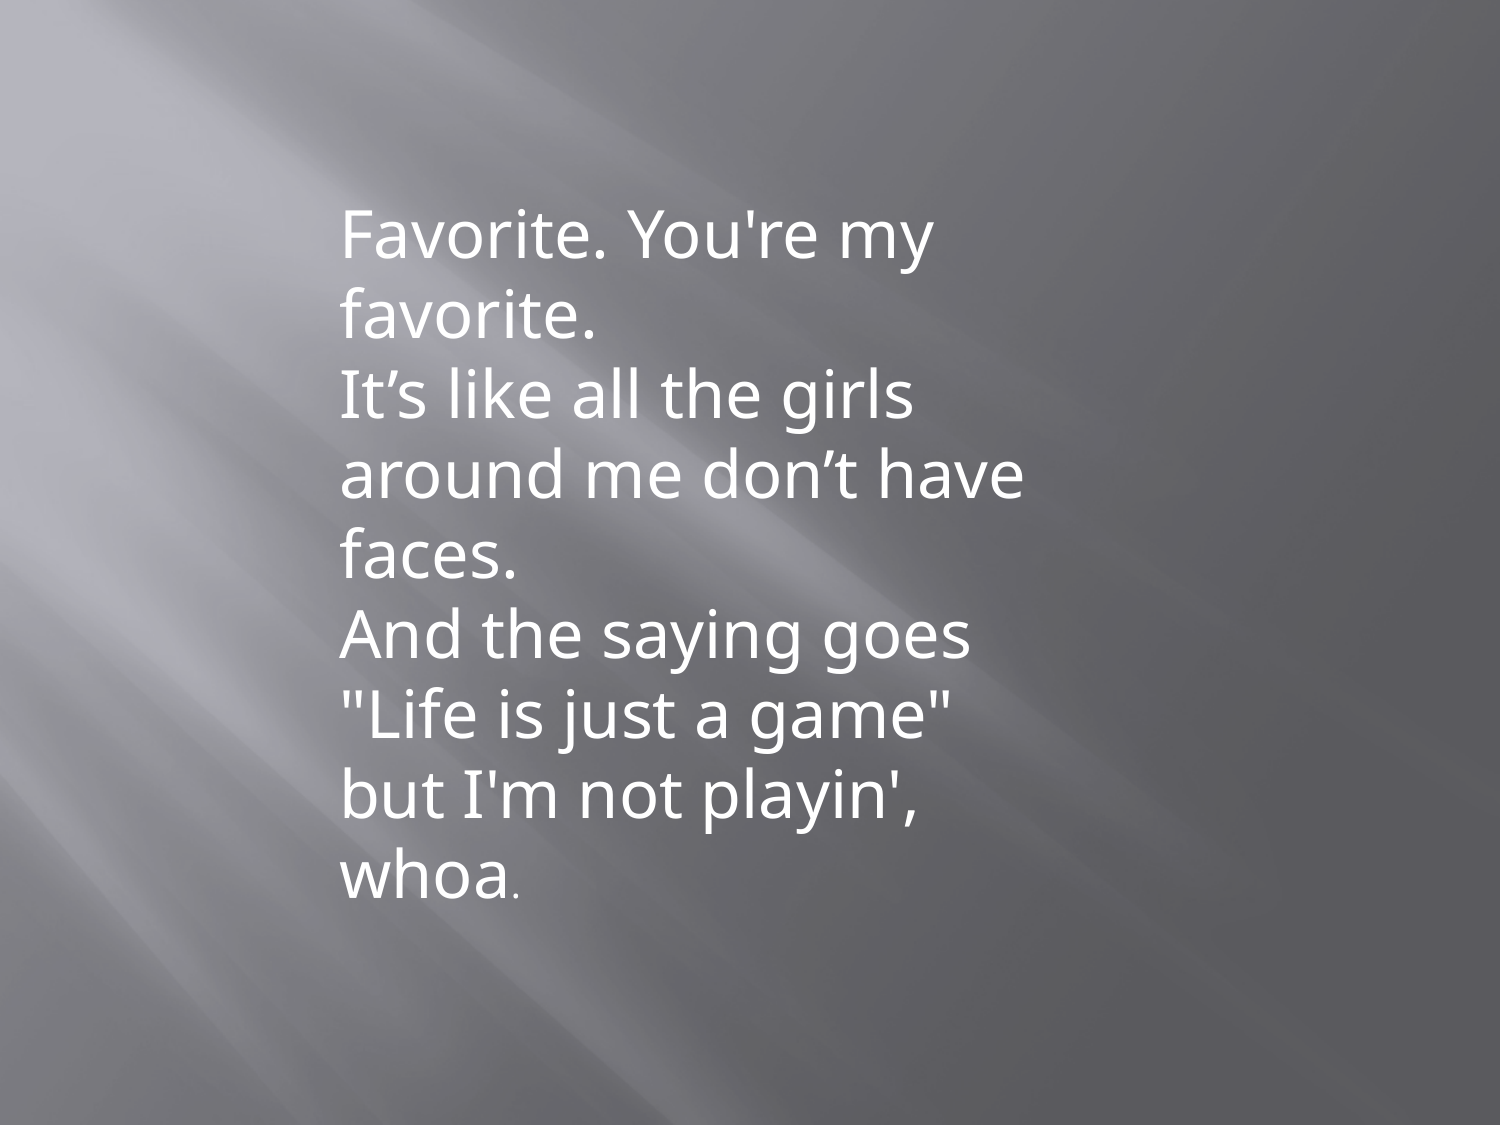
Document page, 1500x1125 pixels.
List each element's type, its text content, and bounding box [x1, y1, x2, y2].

text_box Favorite. You're my favorite. It’s like all the girls around me don’t have faces. And the saying goes "Life is just a game" but I'm not playin', whoa. [324, 184, 1075, 1125]
